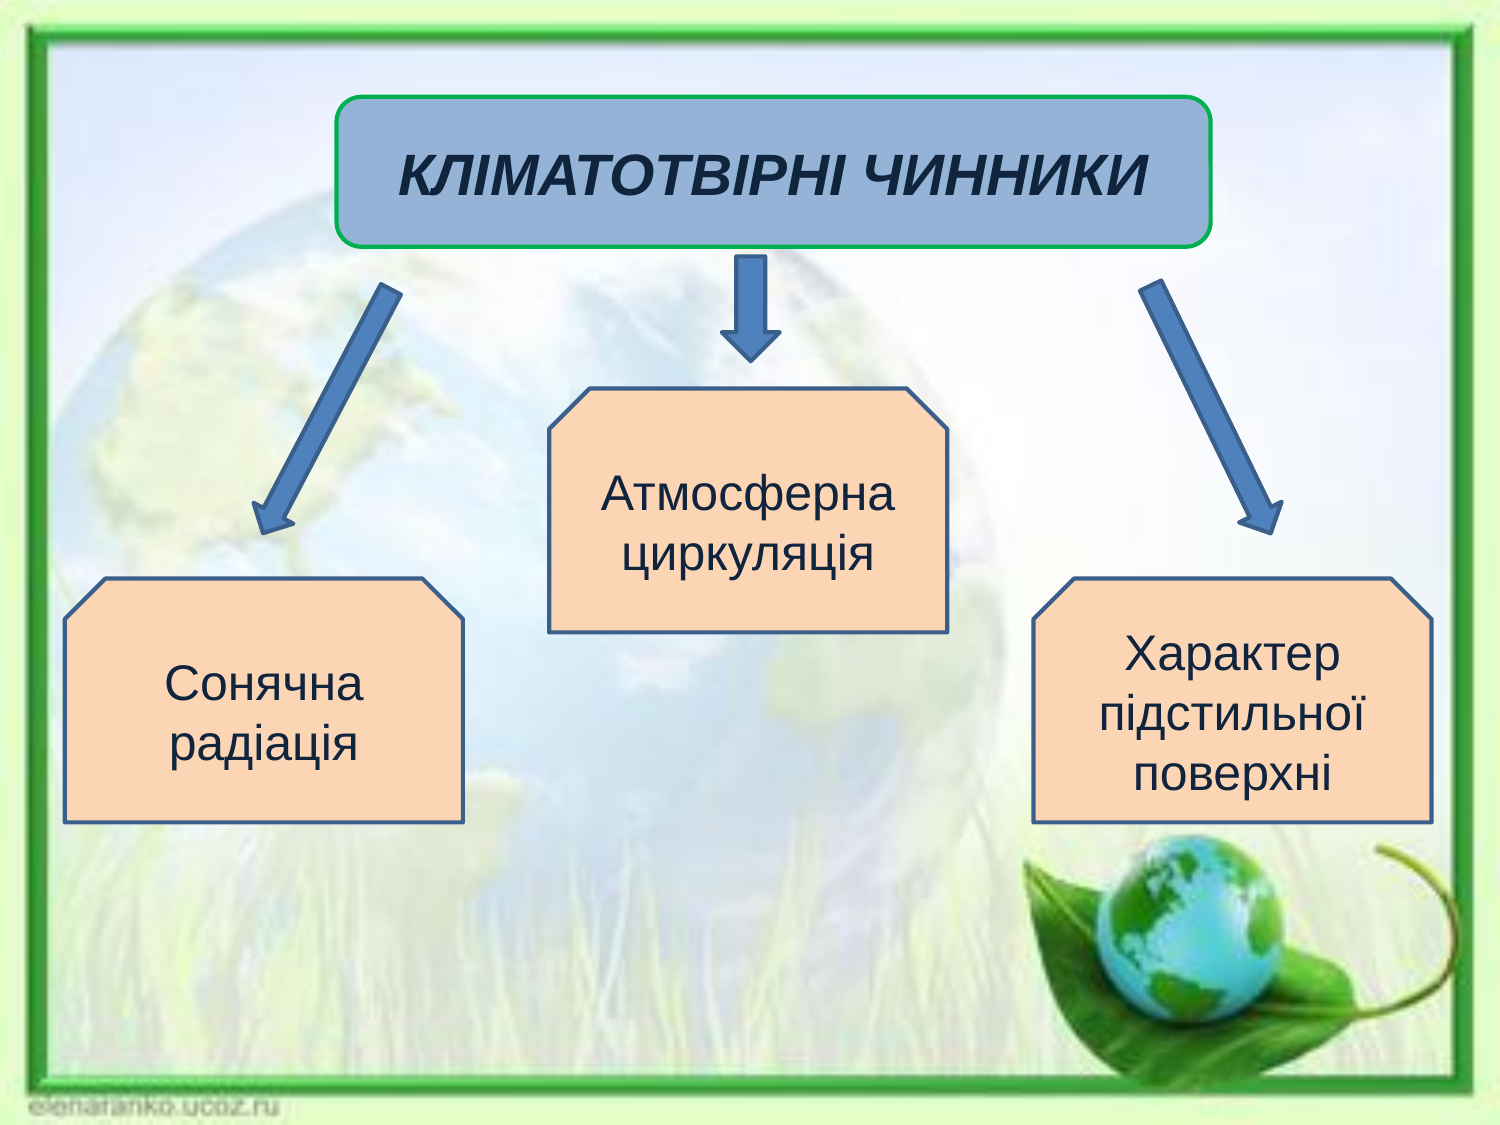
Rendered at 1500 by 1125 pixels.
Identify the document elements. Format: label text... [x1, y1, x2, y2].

text_box [251, 282, 403, 536]
text_box [719, 254, 782, 364]
text_box КЛІМАТОТВІРНІ ЧИННИКИ [334, 94, 1213, 249]
text_box Характер підстильної поверхні [1031, 576, 1434, 825]
text_box [1137, 278, 1284, 536]
picture [0, 0, 1500, 1125]
text_box Сонячна радіація [62, 576, 465, 825]
text_box Атмосферна циркуляція [547, 386, 950, 635]
